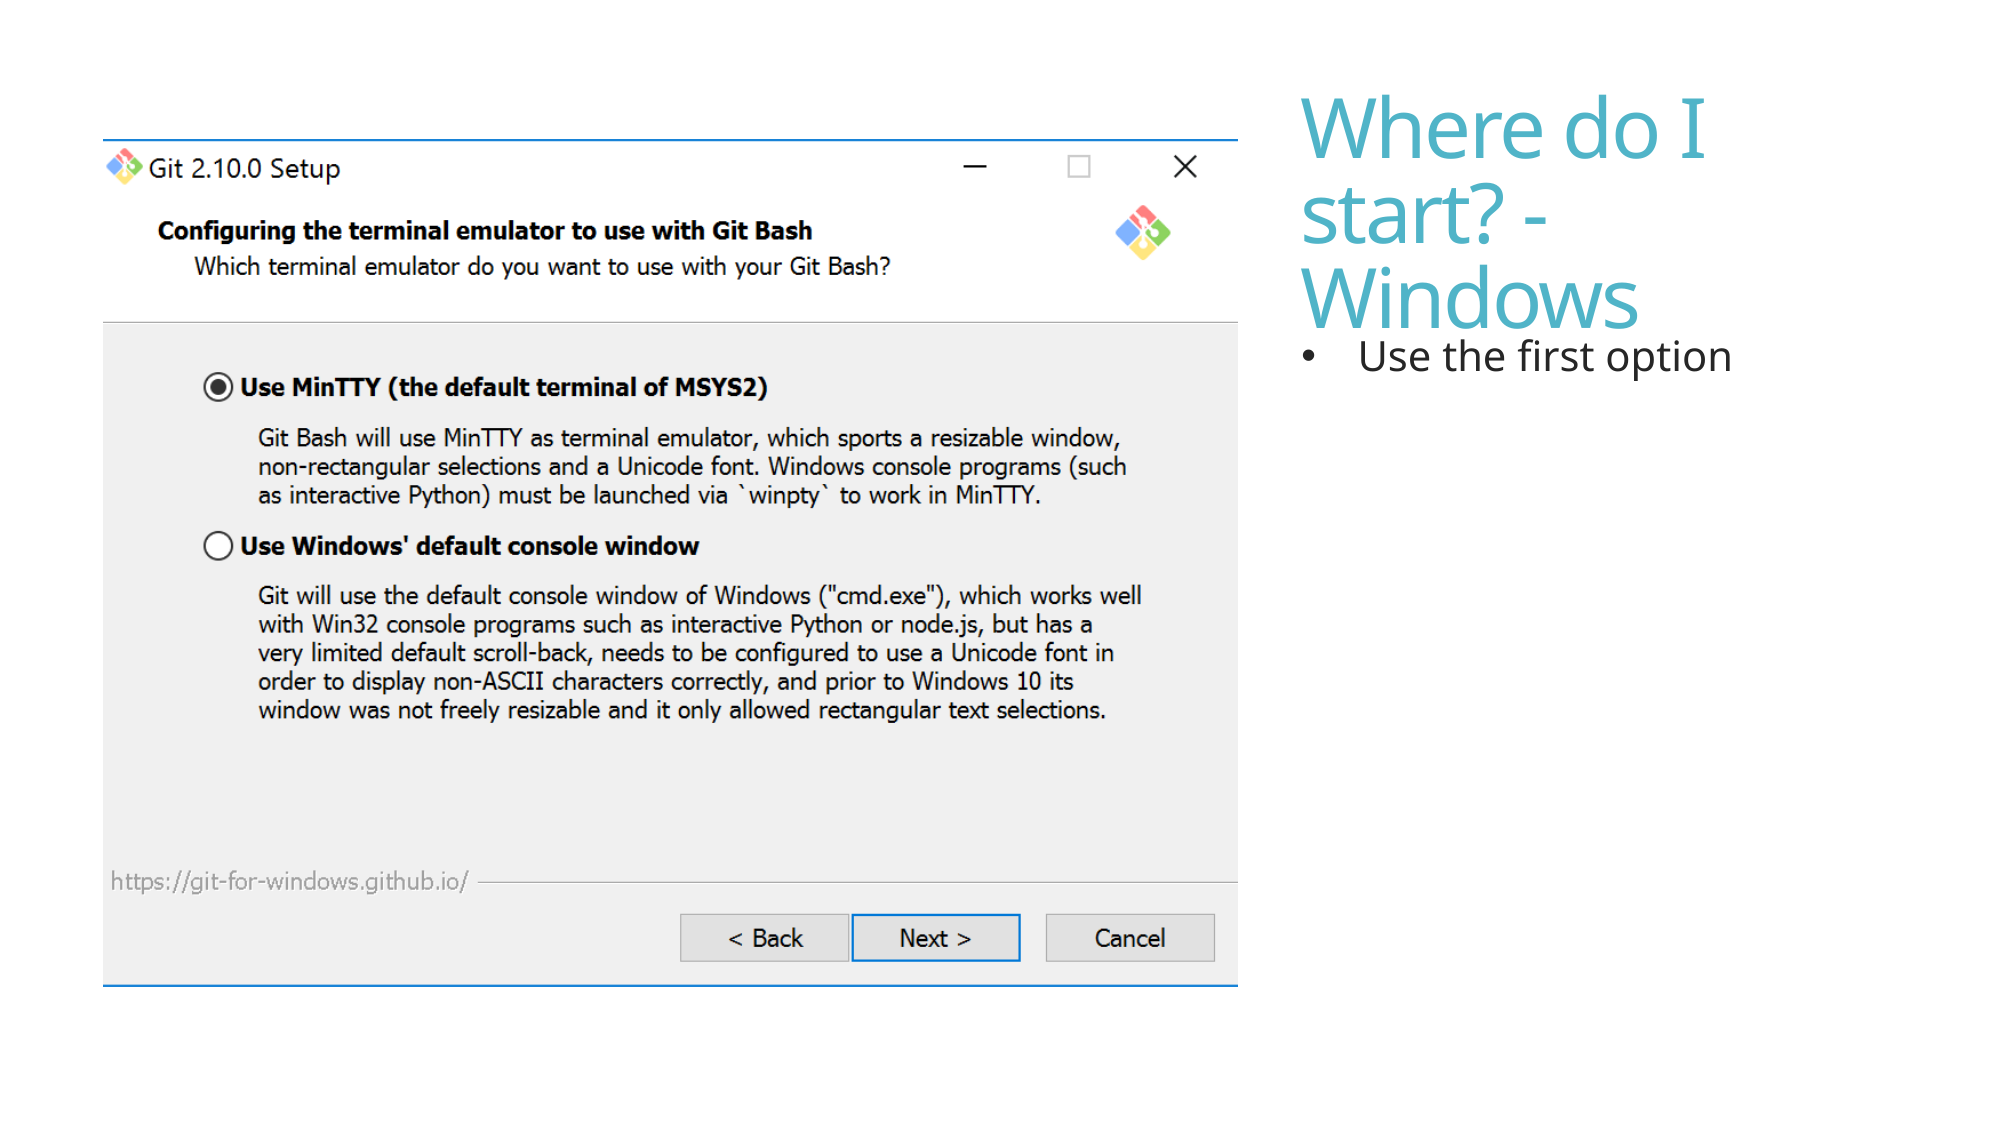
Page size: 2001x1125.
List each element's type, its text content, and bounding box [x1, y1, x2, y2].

list Use the first option [1285, 329, 1894, 964]
title Where do I start? - Windows [1285, 81, 1894, 329]
picture [103, 139, 1239, 988]
